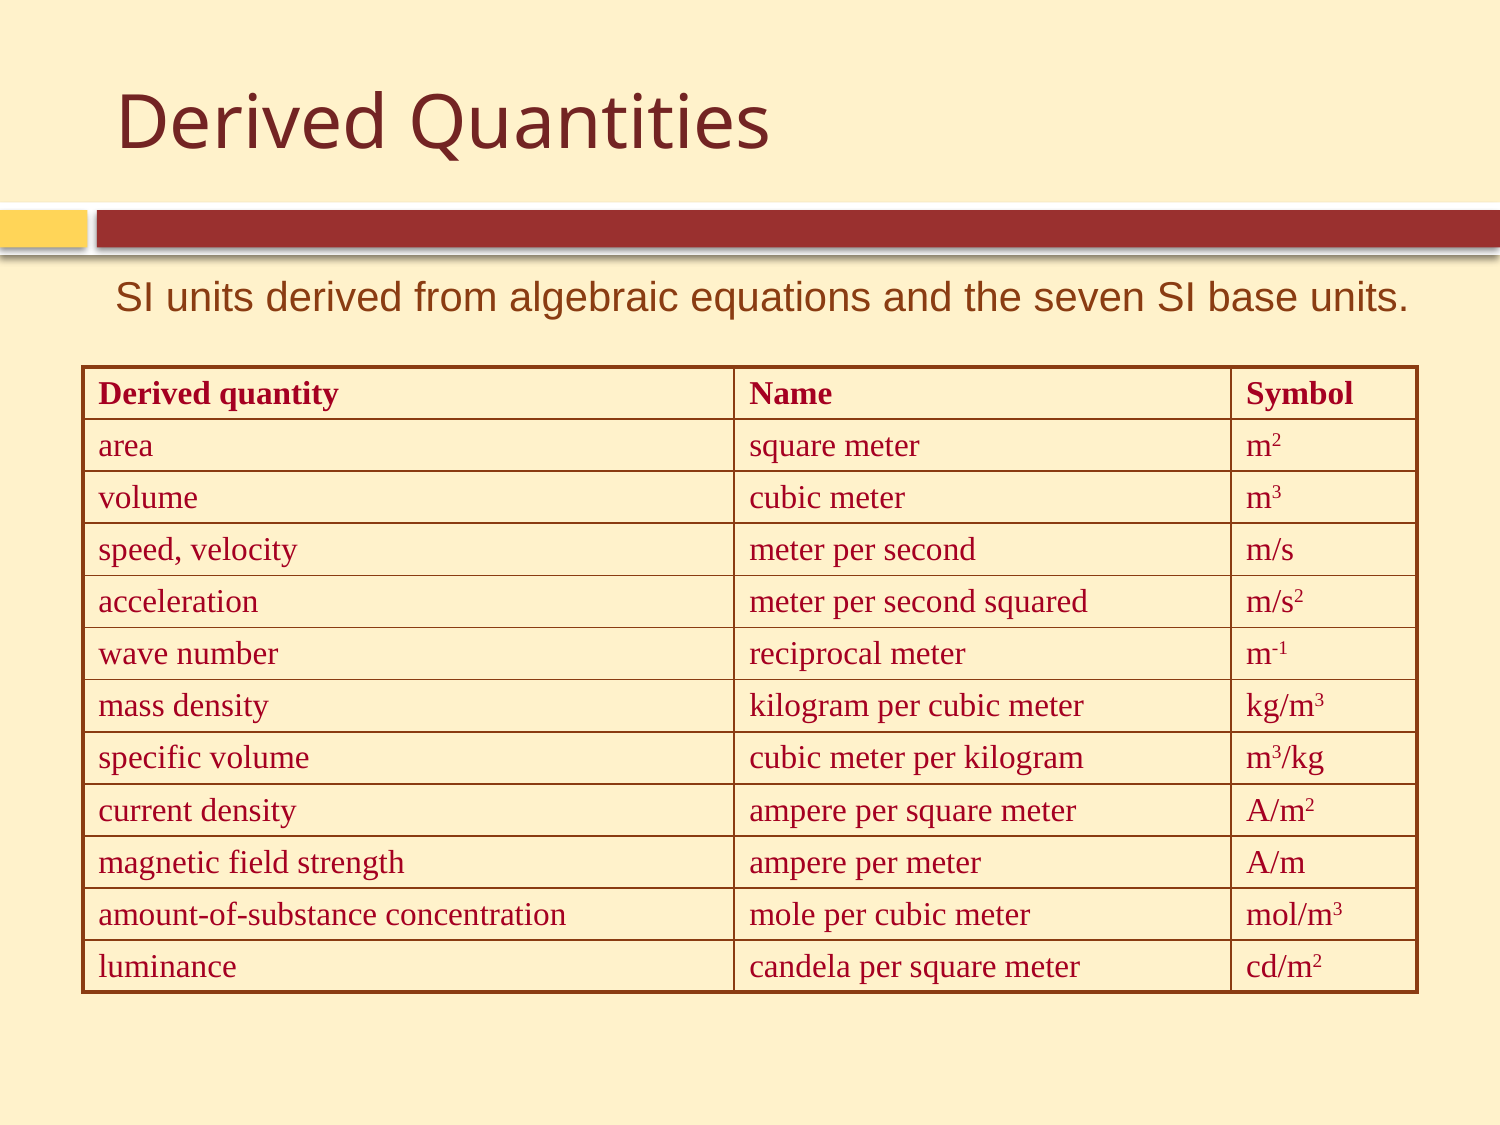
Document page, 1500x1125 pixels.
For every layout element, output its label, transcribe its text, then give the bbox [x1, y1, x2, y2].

table_cell m/s2 [1232, 576, 1415, 627]
table_cell cd/m2 [1232, 941, 1415, 990]
table_cell amount-of-substance concentration [85, 889, 733, 939]
table_header Derived quantity [85, 369, 733, 418]
list SI units derived from algebraic equations and the seven SI base units. [100, 262, 1438, 485]
table_cell square meter [735, 420, 1230, 470]
table_cell reciprocal meter [735, 628, 1230, 679]
table_cell kilogram per cubic meter [735, 680, 1230, 731]
title Derived Quantities [100, 37, 1438, 200]
table_cell m3 [1232, 472, 1415, 522]
table_cell m2 [1232, 420, 1415, 470]
table_cell meter per second squared [735, 576, 1230, 627]
table_cell A/m2 [1232, 785, 1415, 835]
table_cell m/s [1232, 524, 1415, 575]
table_cell ampere per square meter [735, 785, 1230, 835]
table_cell ampere per meter [735, 837, 1230, 887]
table_cell acceleration [85, 576, 733, 627]
table_cell mol/m3 [1232, 889, 1415, 939]
table_cell kg/m3 [1232, 680, 1415, 731]
table_cell specific volume [85, 733, 733, 783]
table_cell m-1 [1232, 628, 1415, 679]
table_cell mass density [85, 680, 733, 731]
table_cell cubic meter [735, 472, 1230, 522]
table_cell m3/kg [1232, 733, 1415, 783]
table_cell volume [85, 472, 733, 522]
table_cell speed, velocity [85, 524, 733, 575]
table_cell cubic meter per kilogram [735, 733, 1230, 783]
table_cell meter per second [735, 524, 1230, 575]
table_cell mole per cubic meter [735, 889, 1230, 939]
table_cell A/m [1232, 837, 1415, 887]
table_cell luminance [85, 941, 733, 990]
table_header Name [735, 369, 1230, 418]
table_cell magnetic field strength [85, 837, 733, 887]
table_header Symbol [1232, 369, 1415, 418]
table_cell candela per square meter [735, 941, 1230, 990]
table_cell current density [85, 785, 733, 835]
table_cell wave number [85, 628, 733, 679]
table_cell area [85, 420, 733, 470]
